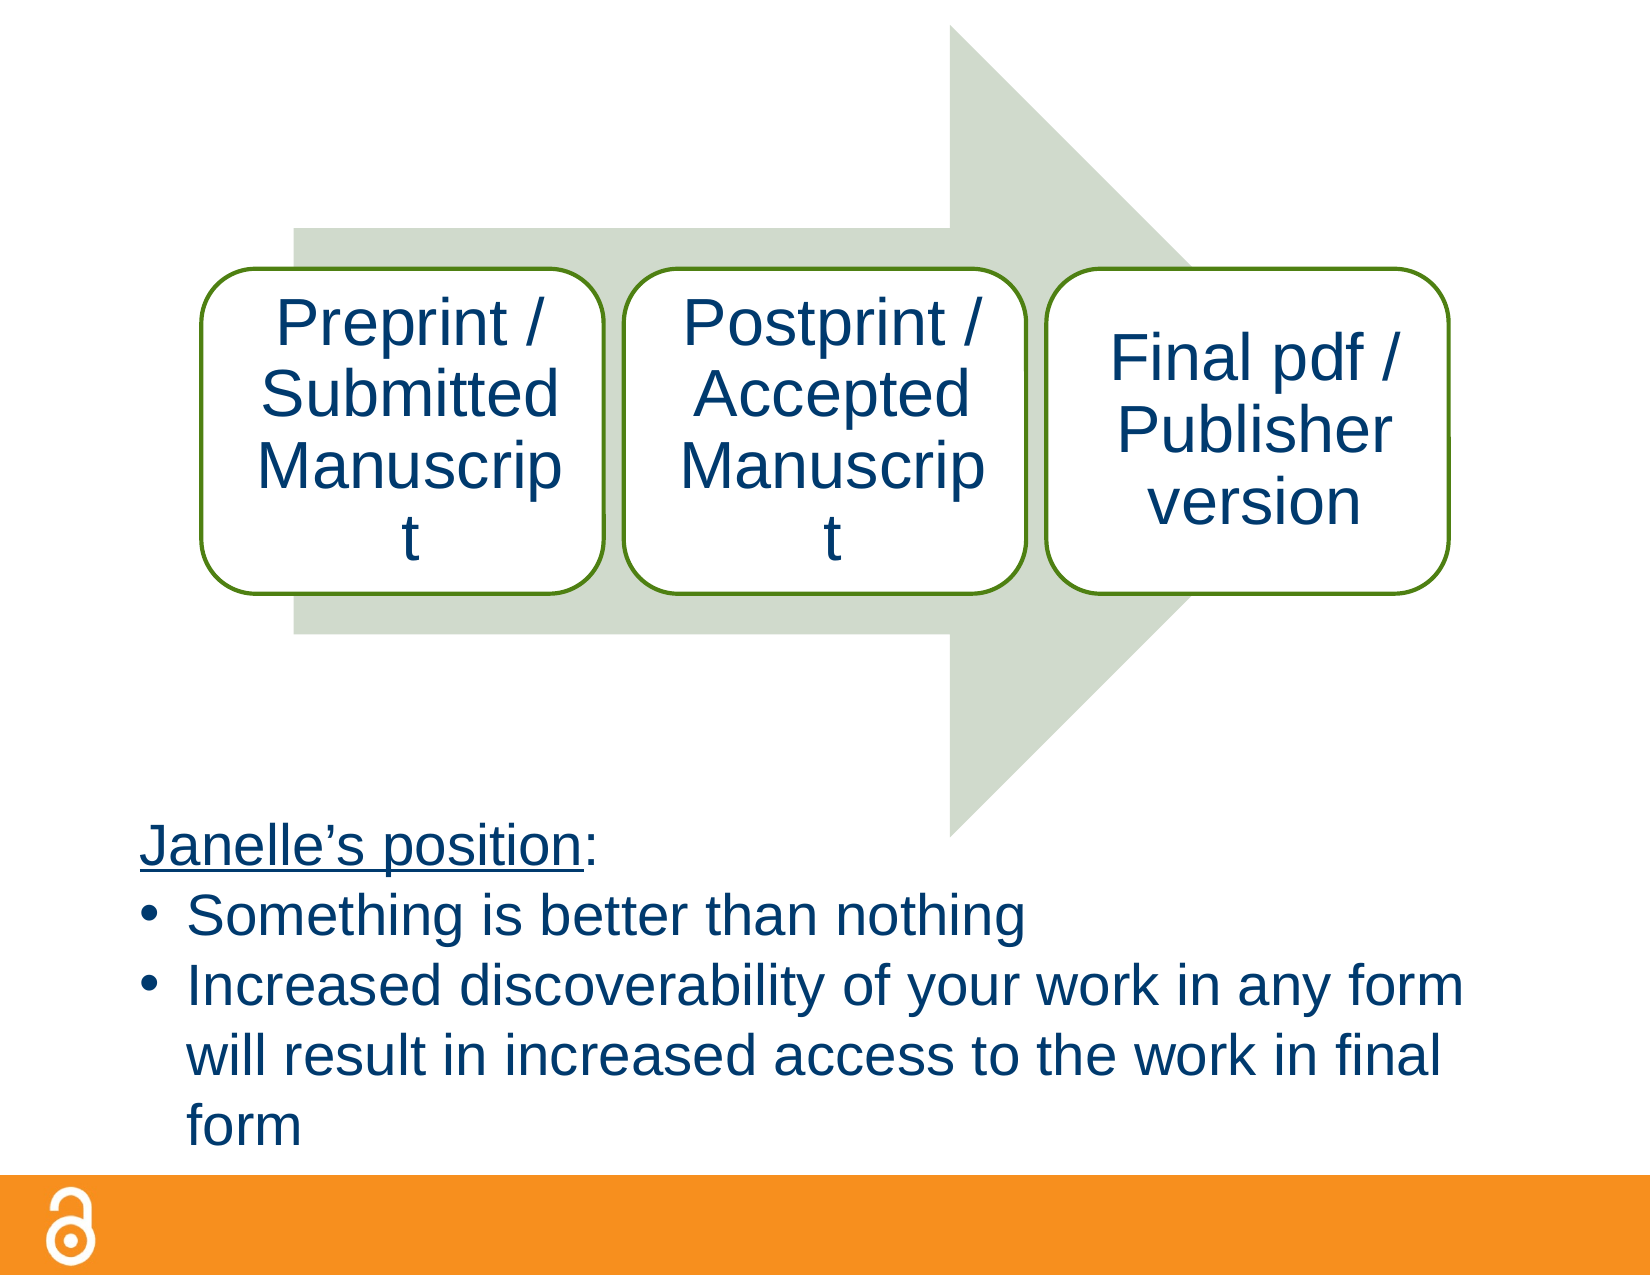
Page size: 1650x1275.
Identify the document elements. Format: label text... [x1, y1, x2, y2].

picture [0, 1175, 1650, 1275]
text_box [199, 24, 1451, 838]
text_box Janelle’s position: Something is better than nothing Increased discoverability of your work in any form will result in increased access to the work in final form [125, 800, 1525, 1165]
